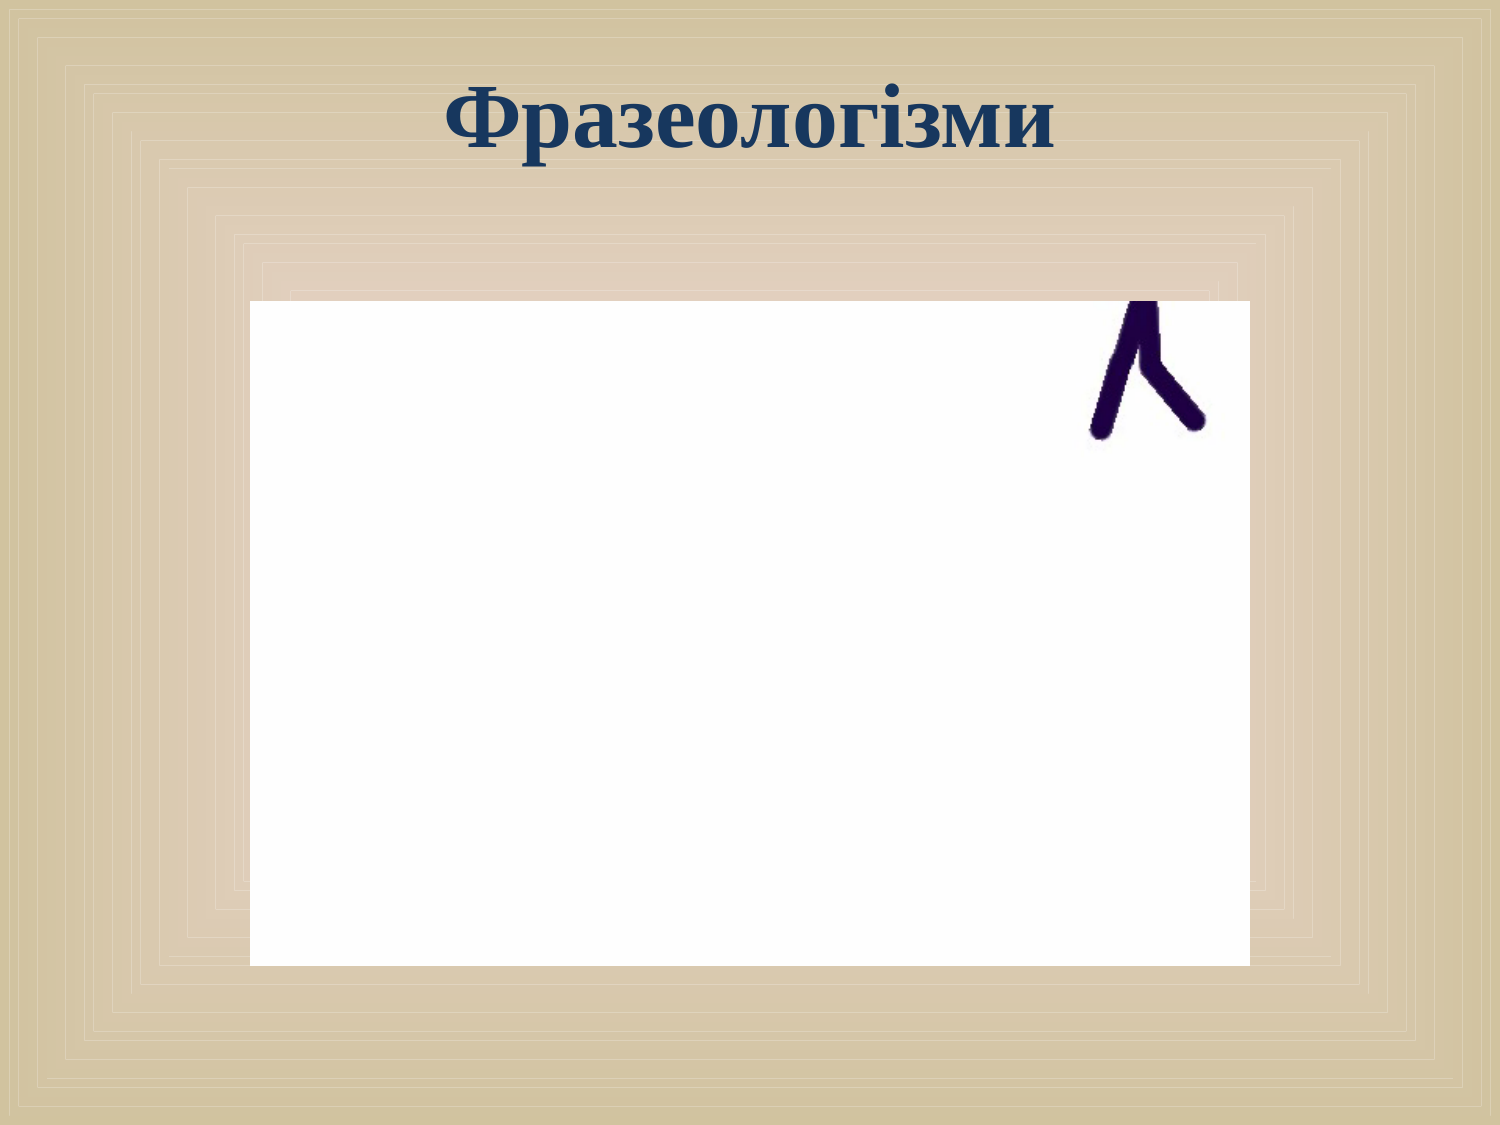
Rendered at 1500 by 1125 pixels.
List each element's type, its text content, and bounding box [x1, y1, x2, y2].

title Фразеологізми [75, 45, 1425, 176]
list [249, 300, 1251, 967]
